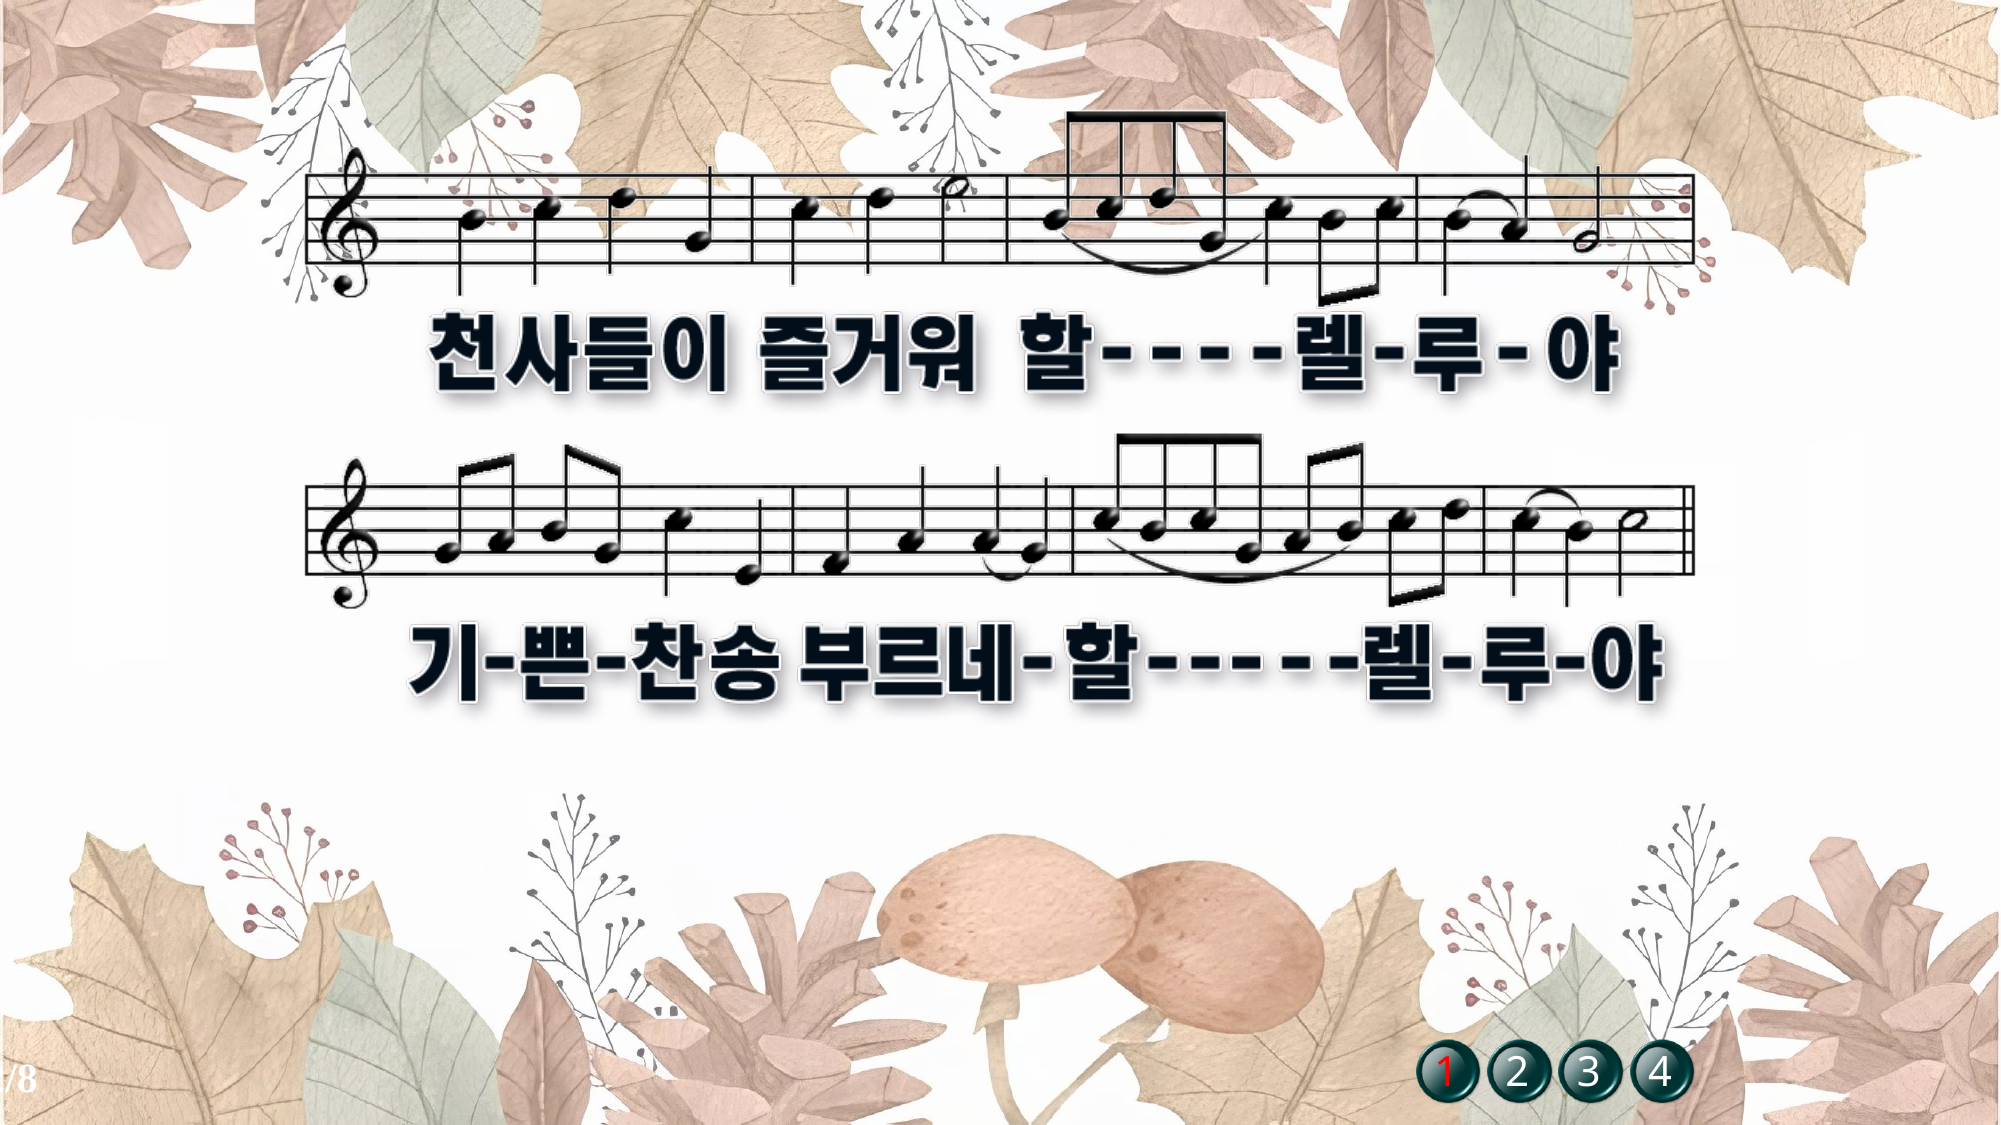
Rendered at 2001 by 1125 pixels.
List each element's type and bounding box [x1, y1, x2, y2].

text_box [1627, 1035, 1697, 1106]
picture [0, 0, 2001, 1125]
text_box [1555, 1035, 1626, 1106]
text_box [1413, 1035, 1484, 1106]
text_box [1484, 1035, 1555, 1106]
